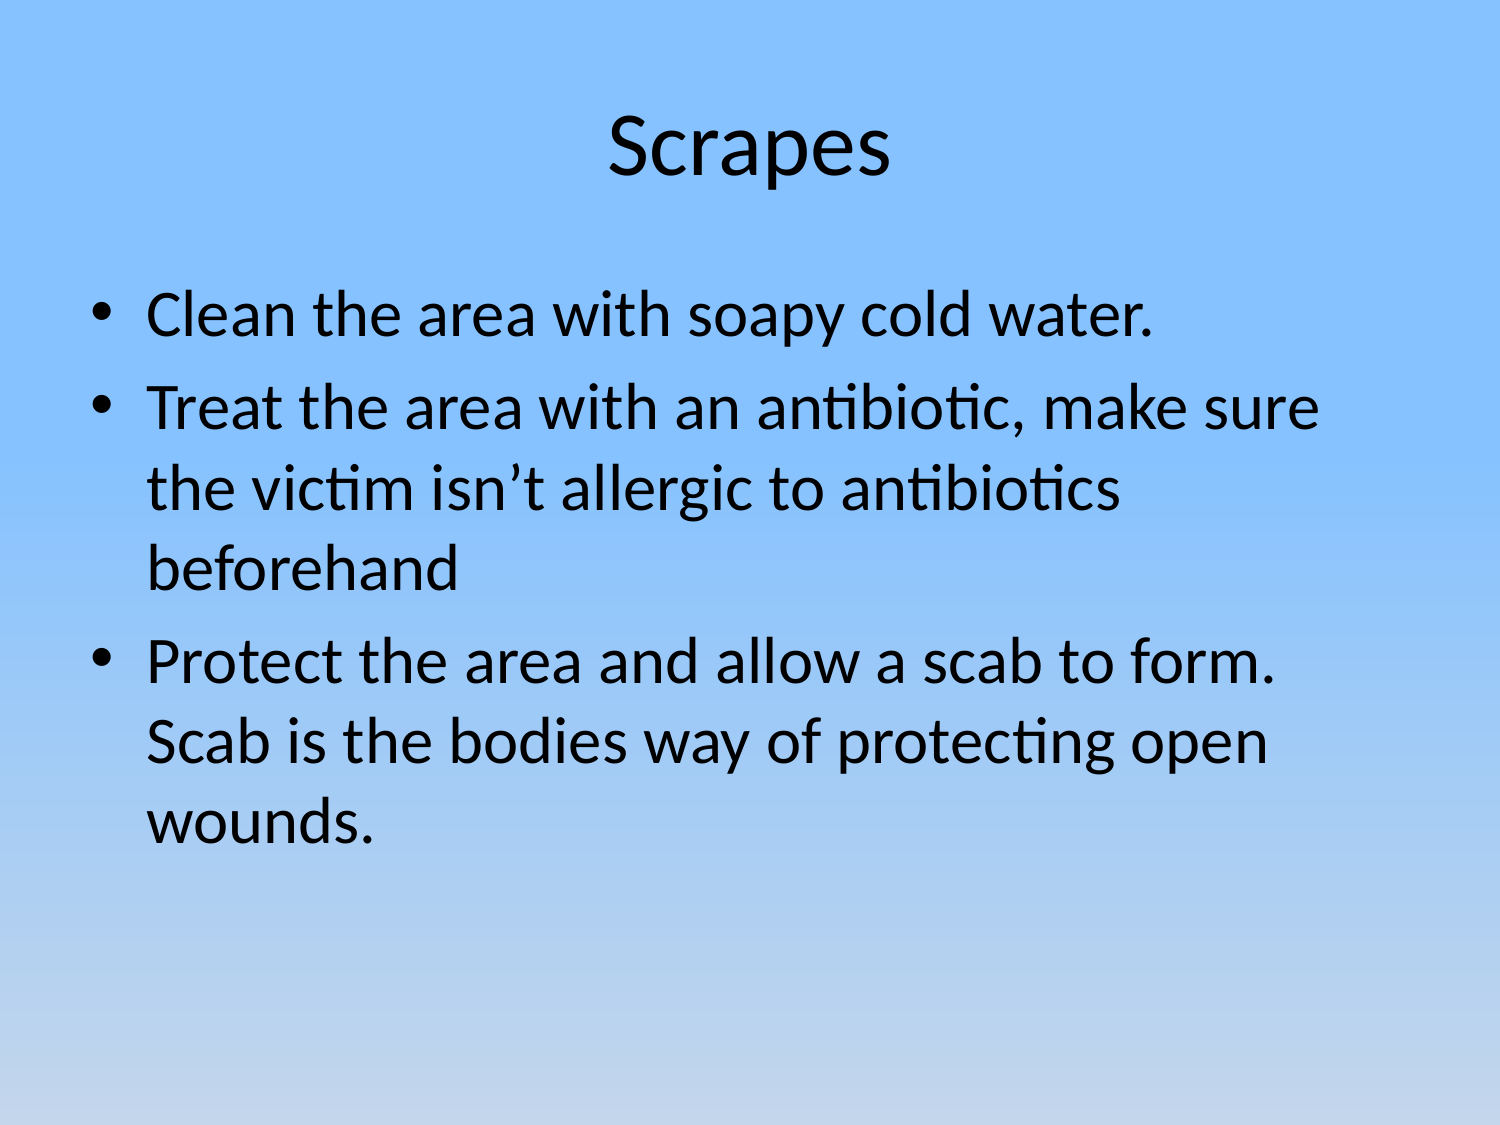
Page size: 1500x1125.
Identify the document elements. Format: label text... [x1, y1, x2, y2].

list Clean the area with soapy cold water. Treat the area with an antibiotic, make sure the victim isn’t allergic to antibiotics beforehand Protect the area and allow a scab to form. Scab is the bodies way of protecting open wounds. [74, 262, 1426, 1006]
title Scrapes [74, 44, 1426, 233]
